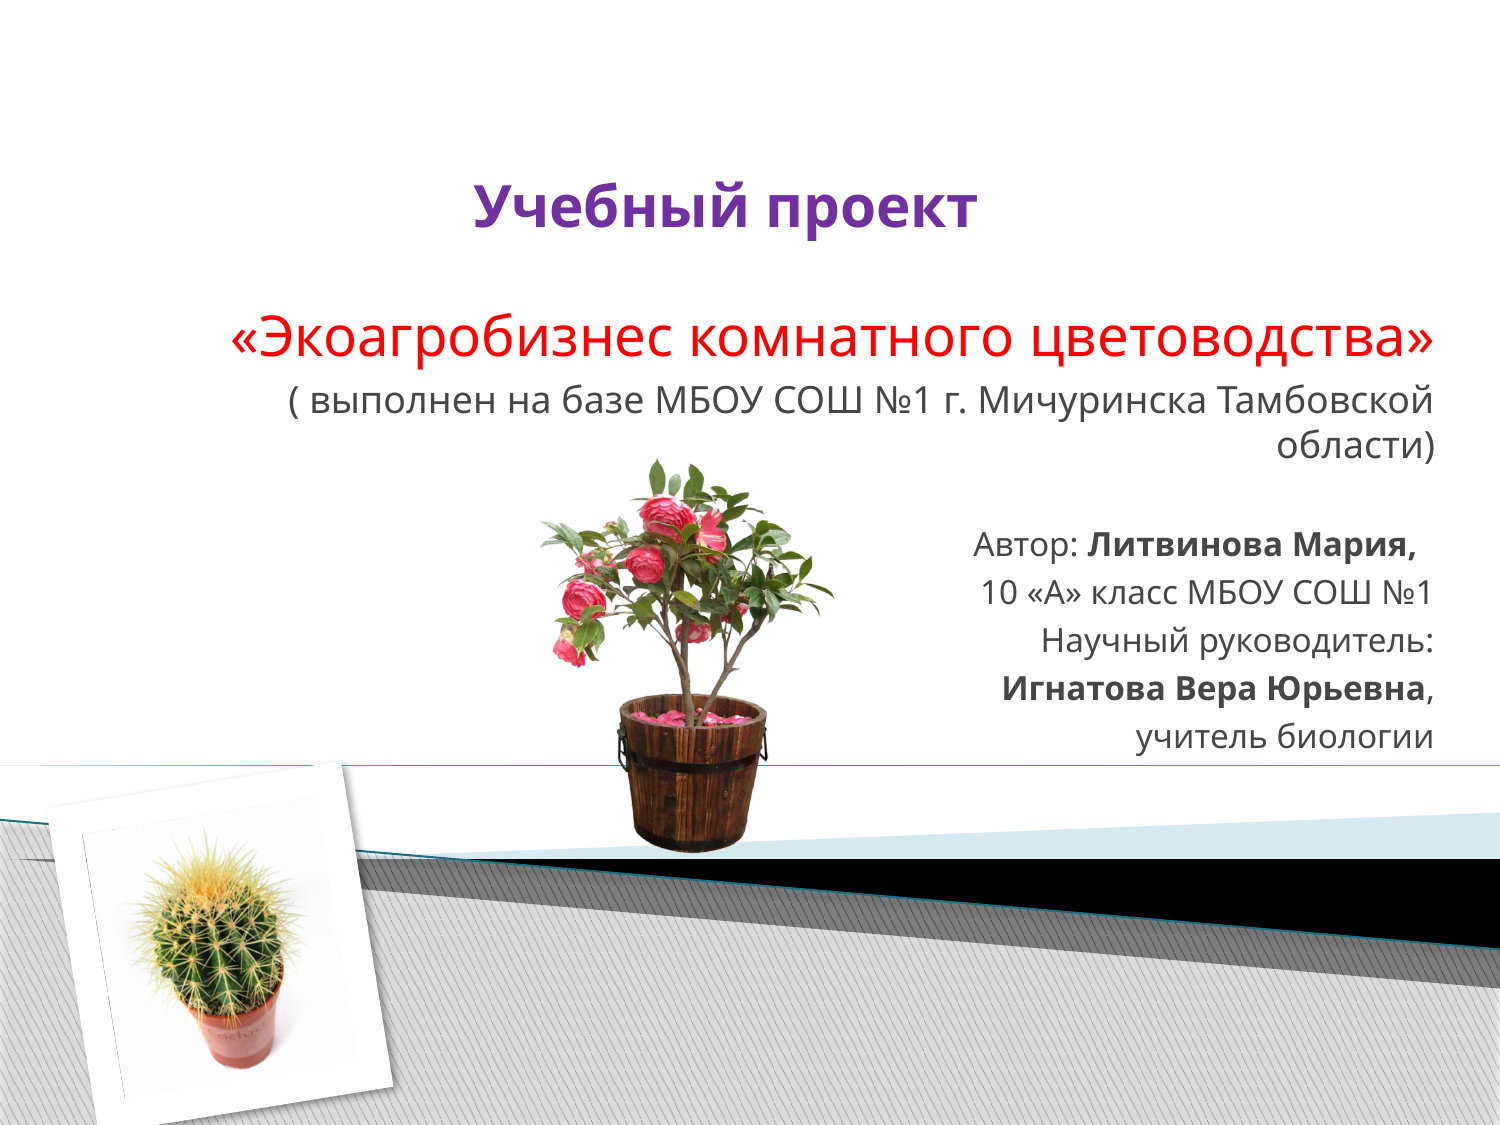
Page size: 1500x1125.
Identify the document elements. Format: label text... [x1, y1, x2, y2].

picture [357, 859, 1500, 989]
picture [538, 456, 853, 858]
title Учебный проект [0, 82, 994, 247]
subtitle «Экоагробизнес комнатного цветоводства» ( выполнен на базе МБОУ СОШ №1 г. Мичуринска Тамбовской области) Автор: Литвинова Мария, 10 «А» класс МБОУ СОШ №1 Научный руководитель: Игнатова Вера Юрьевна, учитель биологии [128, 292, 1454, 797]
picture [83, 798, 357, 1098]
picture [5, 859, 54, 863]
